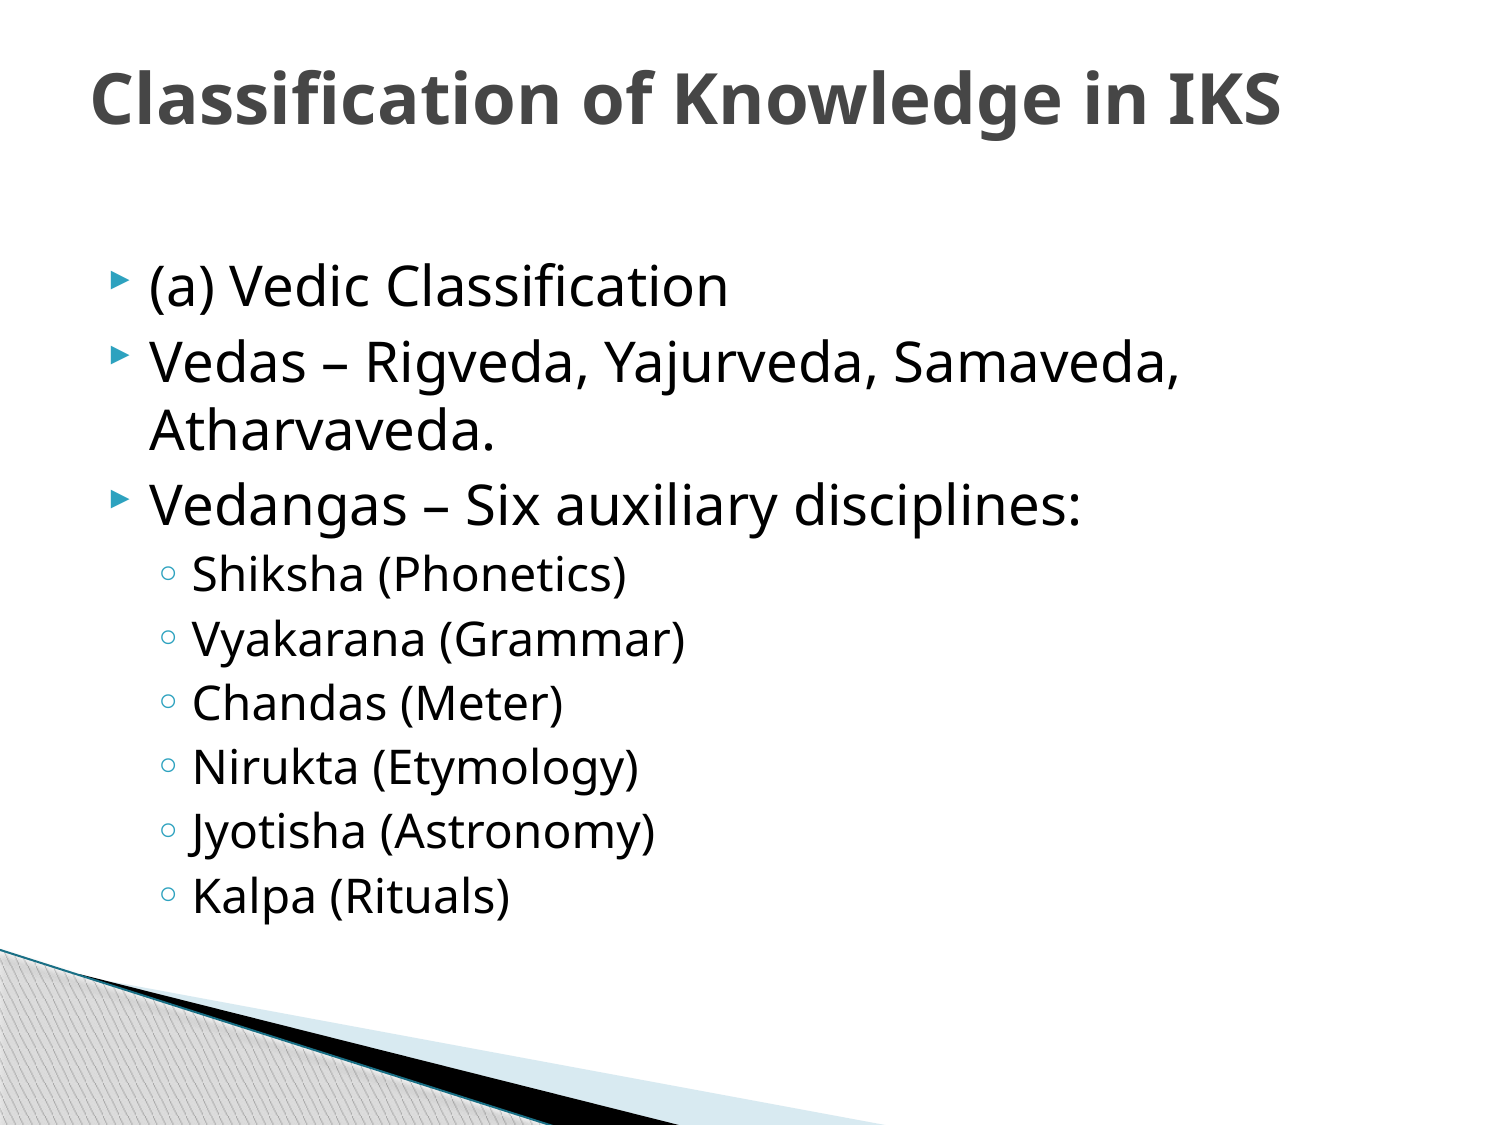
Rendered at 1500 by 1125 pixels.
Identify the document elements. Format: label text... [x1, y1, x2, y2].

list (a) Vedic Classification Vedas – Rigveda, Yajurveda, Samaveda, Atharvaveda. Vedangas – Six auxiliary disciplines: Shiksha (Phonetics) Vyakarana (Grammar) Chandas (Meter) Nirukta (Etymology) Jyotisha (Astronomy) Kalpa (Rituals) [75, 243, 1425, 986]
title Classification of Knowledge in IKS [75, 45, 1425, 233]
